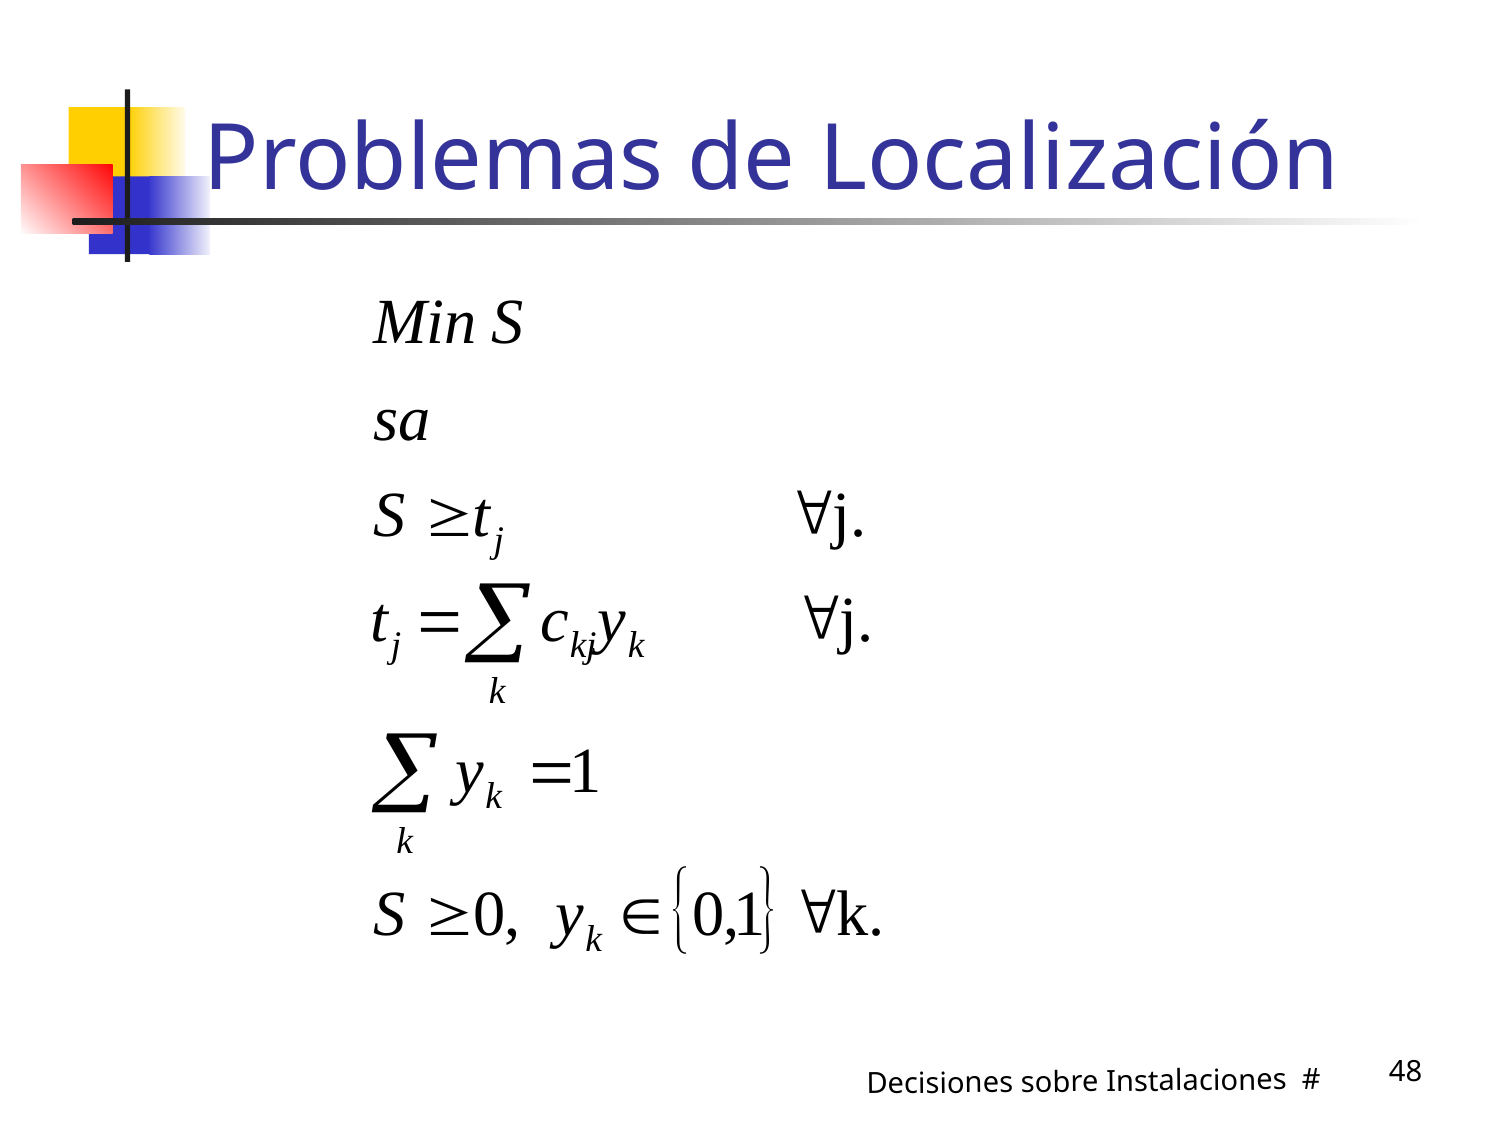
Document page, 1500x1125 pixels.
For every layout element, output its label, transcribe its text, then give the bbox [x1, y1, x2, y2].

footer Decisiones sobre Instalaciones # [773, 1028, 1414, 1110]
title Problemas de Localización [188, 27, 1468, 216]
slide_number 48 [1124, 1024, 1438, 1101]
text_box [362, 287, 927, 965]
